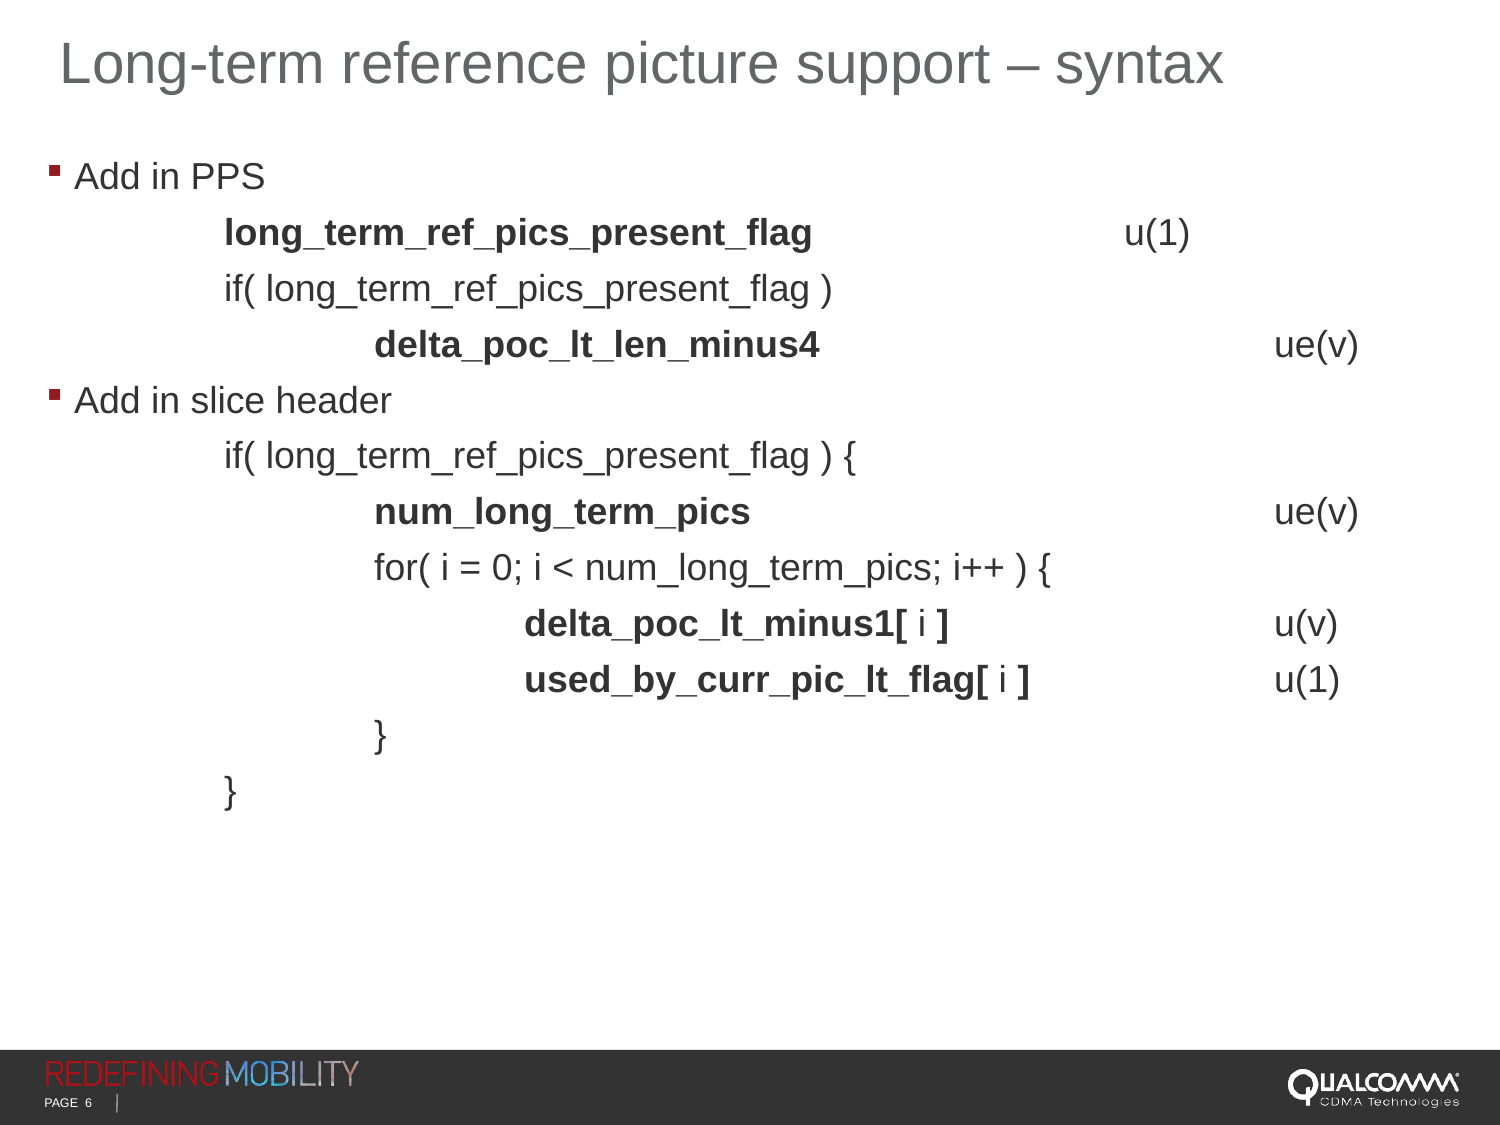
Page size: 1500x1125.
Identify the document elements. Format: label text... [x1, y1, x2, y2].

picture [31, 1049, 369, 1098]
picture [1278, 1058, 1478, 1114]
title Long-term reference picture support – syntax [44, 20, 1483, 113]
list Add in PPS long_term_ref_pics_present_flag u(1) if( long_term_ref_pics_present_flag ) delta_poc_lt_len_minus4 ue(v) Add in slice header if( long_term_ref_pics_present_flag ) { num_long_term_pics ue(v) for( i = 0; i < num_long_term_pics; i++ ) { delta_poc_lt_minus1[ i ] u(v) used_by_curr_pic_lt_flag[ i ] u(1) } } [30, 148, 1469, 1021]
